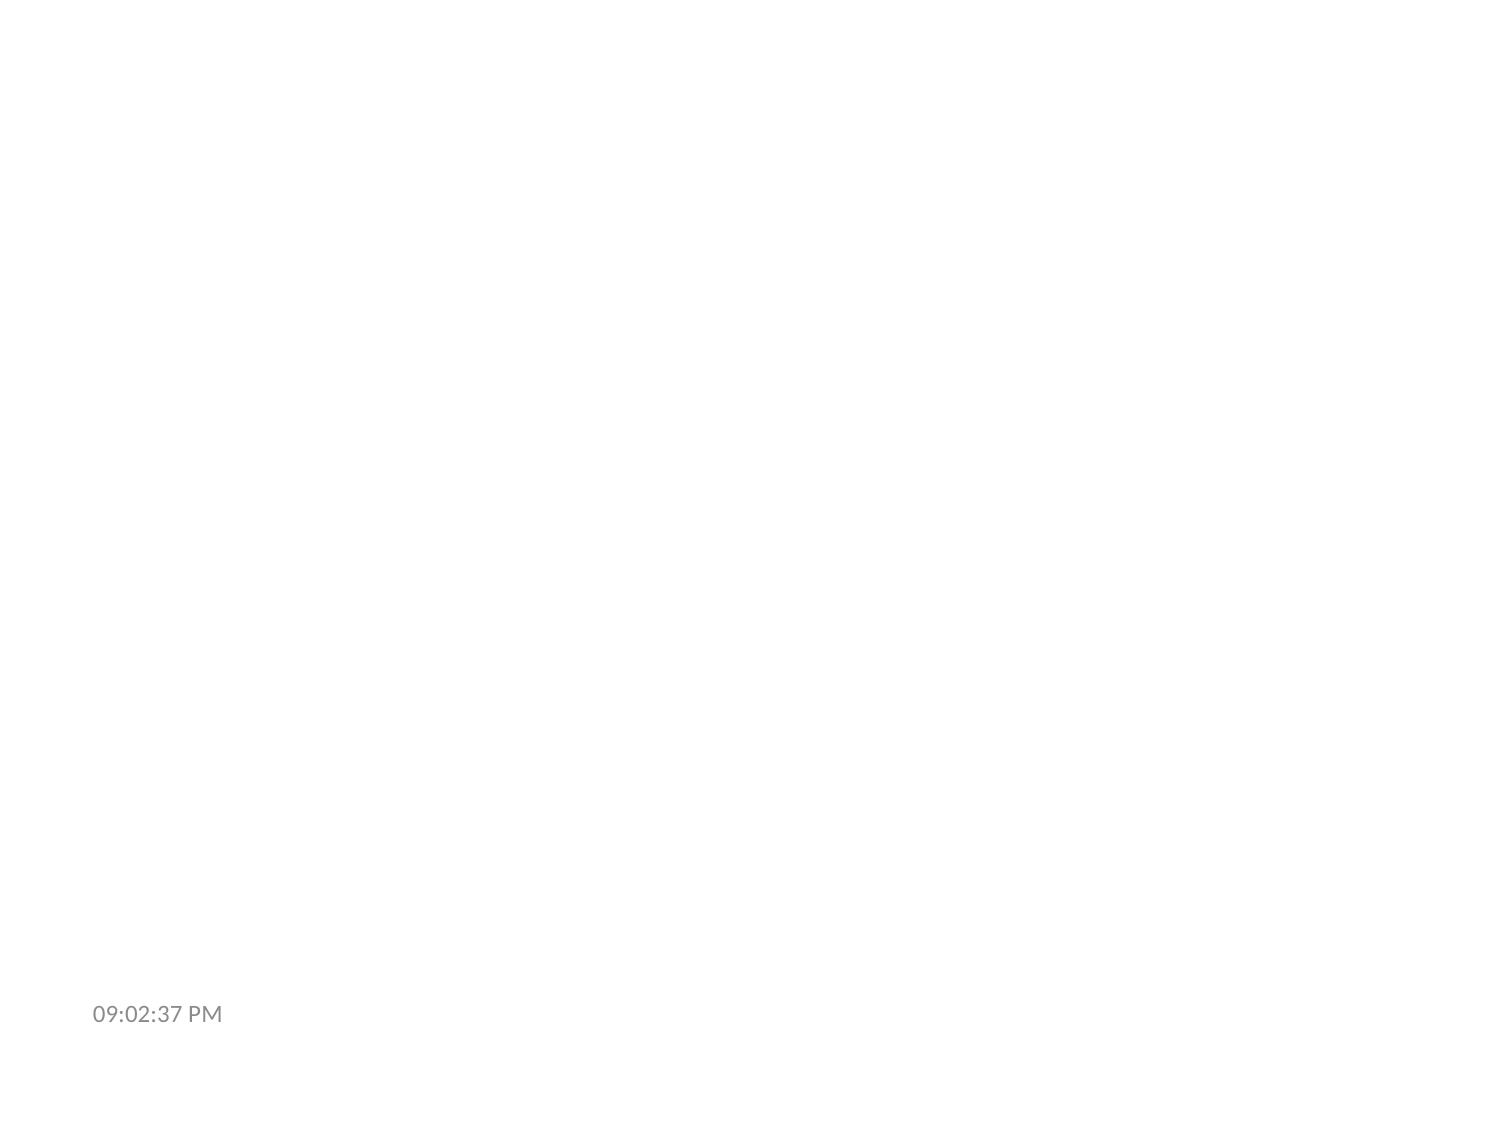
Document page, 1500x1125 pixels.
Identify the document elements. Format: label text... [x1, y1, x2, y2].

text_box 3:35:09 PM [77, 982, 428, 1043]
